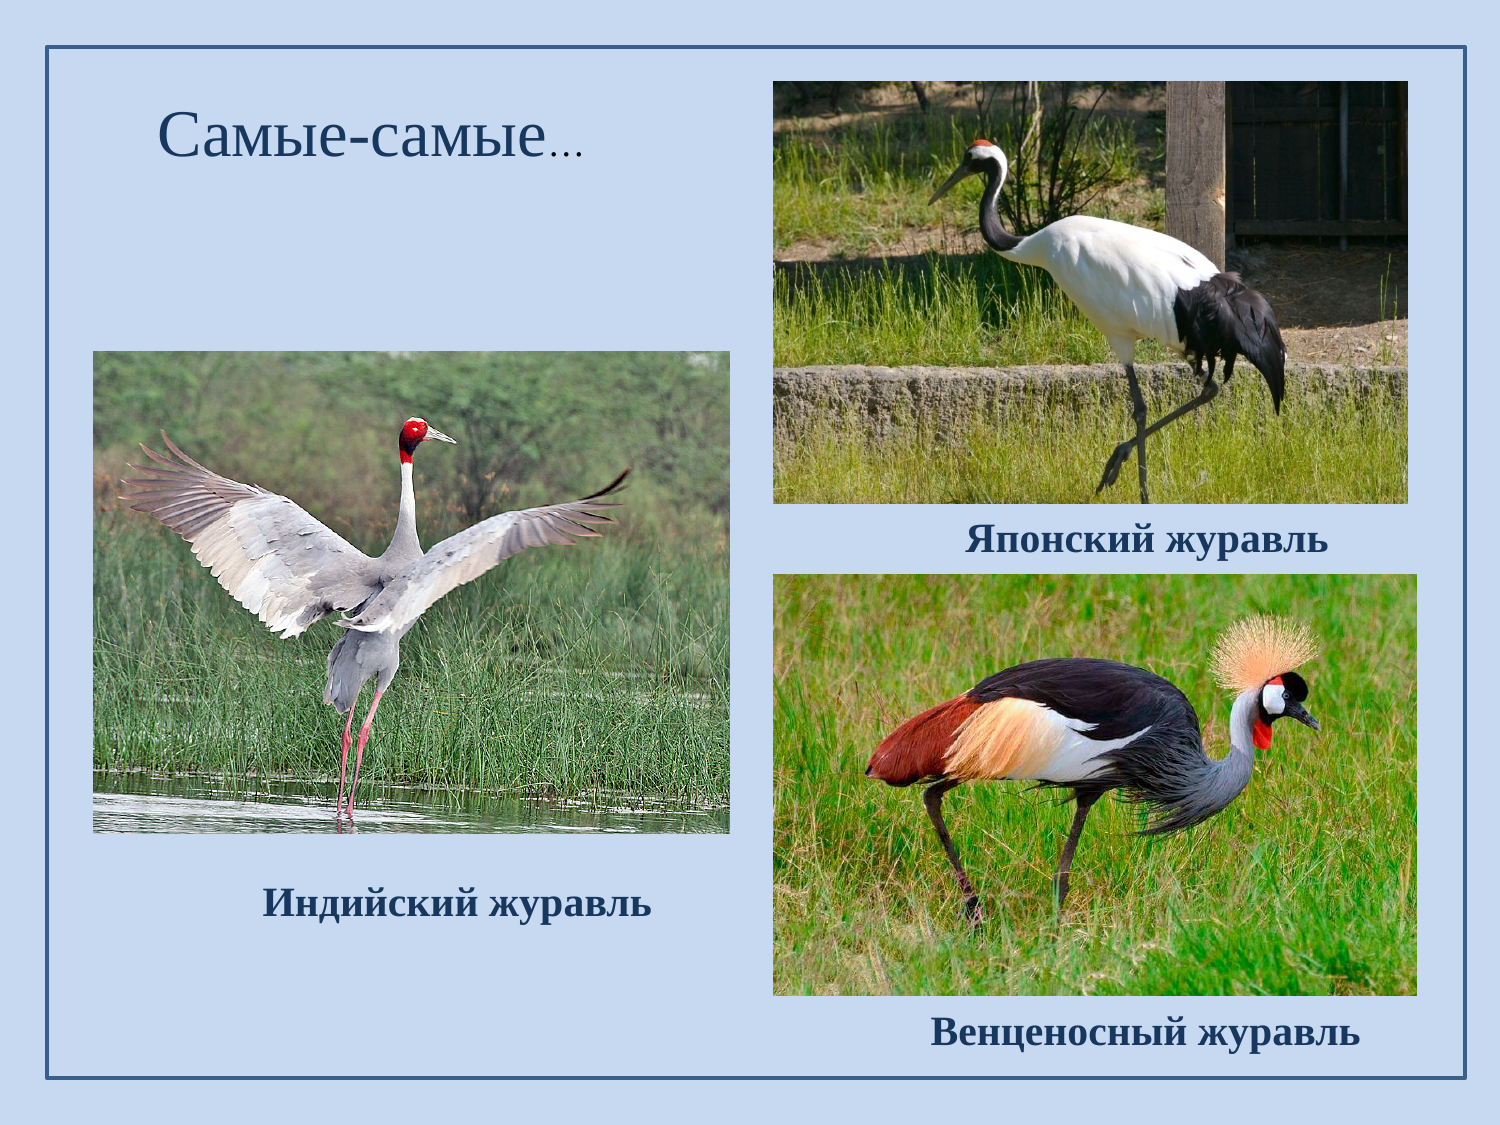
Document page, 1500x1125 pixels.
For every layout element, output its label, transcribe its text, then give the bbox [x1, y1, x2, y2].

text_box Японский журавль [950, 511, 1344, 569]
text_box [45, 45, 1467, 1080]
picture [773, 573, 1417, 997]
picture [93, 351, 731, 835]
picture [773, 81, 1408, 505]
text_box Самые-самые… [142, 81, 610, 177]
text_box Индийский журавль [247, 867, 667, 932]
text_box Венценосный журавль [915, 1004, 1376, 1061]
